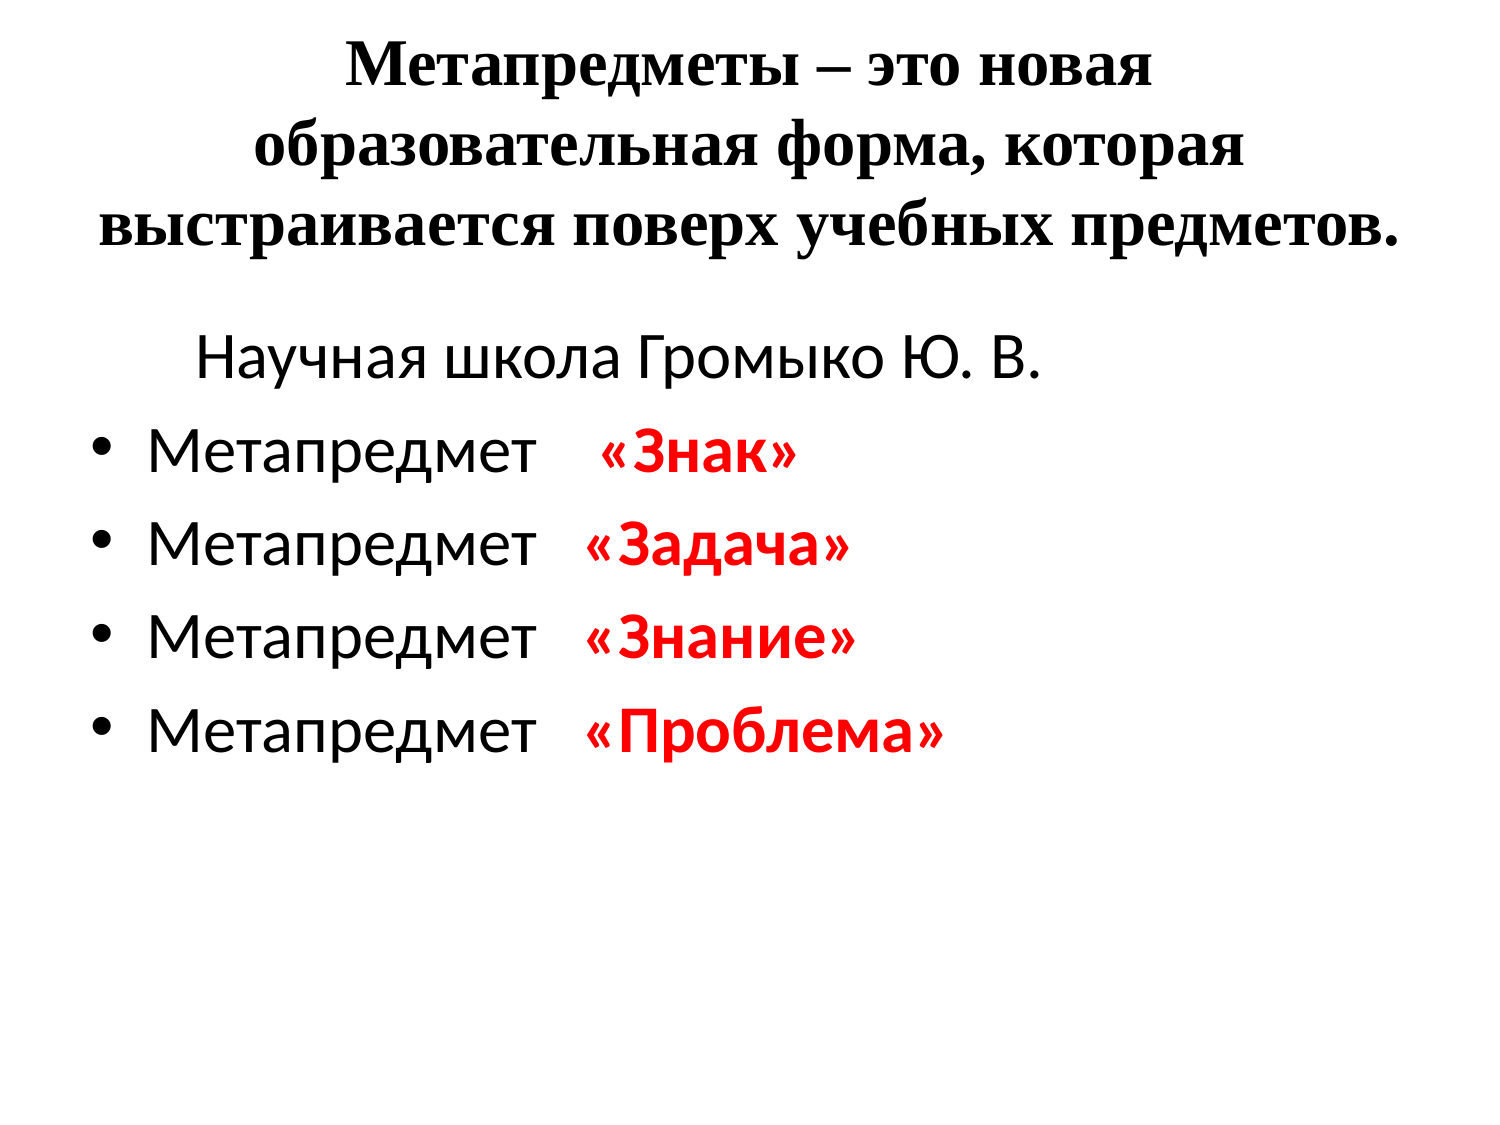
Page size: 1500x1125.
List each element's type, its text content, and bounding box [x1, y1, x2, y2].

list Научная школа Громыко Ю. В. Метапредмет «Знак» Метапредмет «Задача» Метапредмет «Знание» Метапредмет «Проблема» [75, 304, 1425, 1005]
title Метапредметы – это новая образовательная форма, которая выстраивается поверх учебных предметов. [75, 45, 1425, 233]
